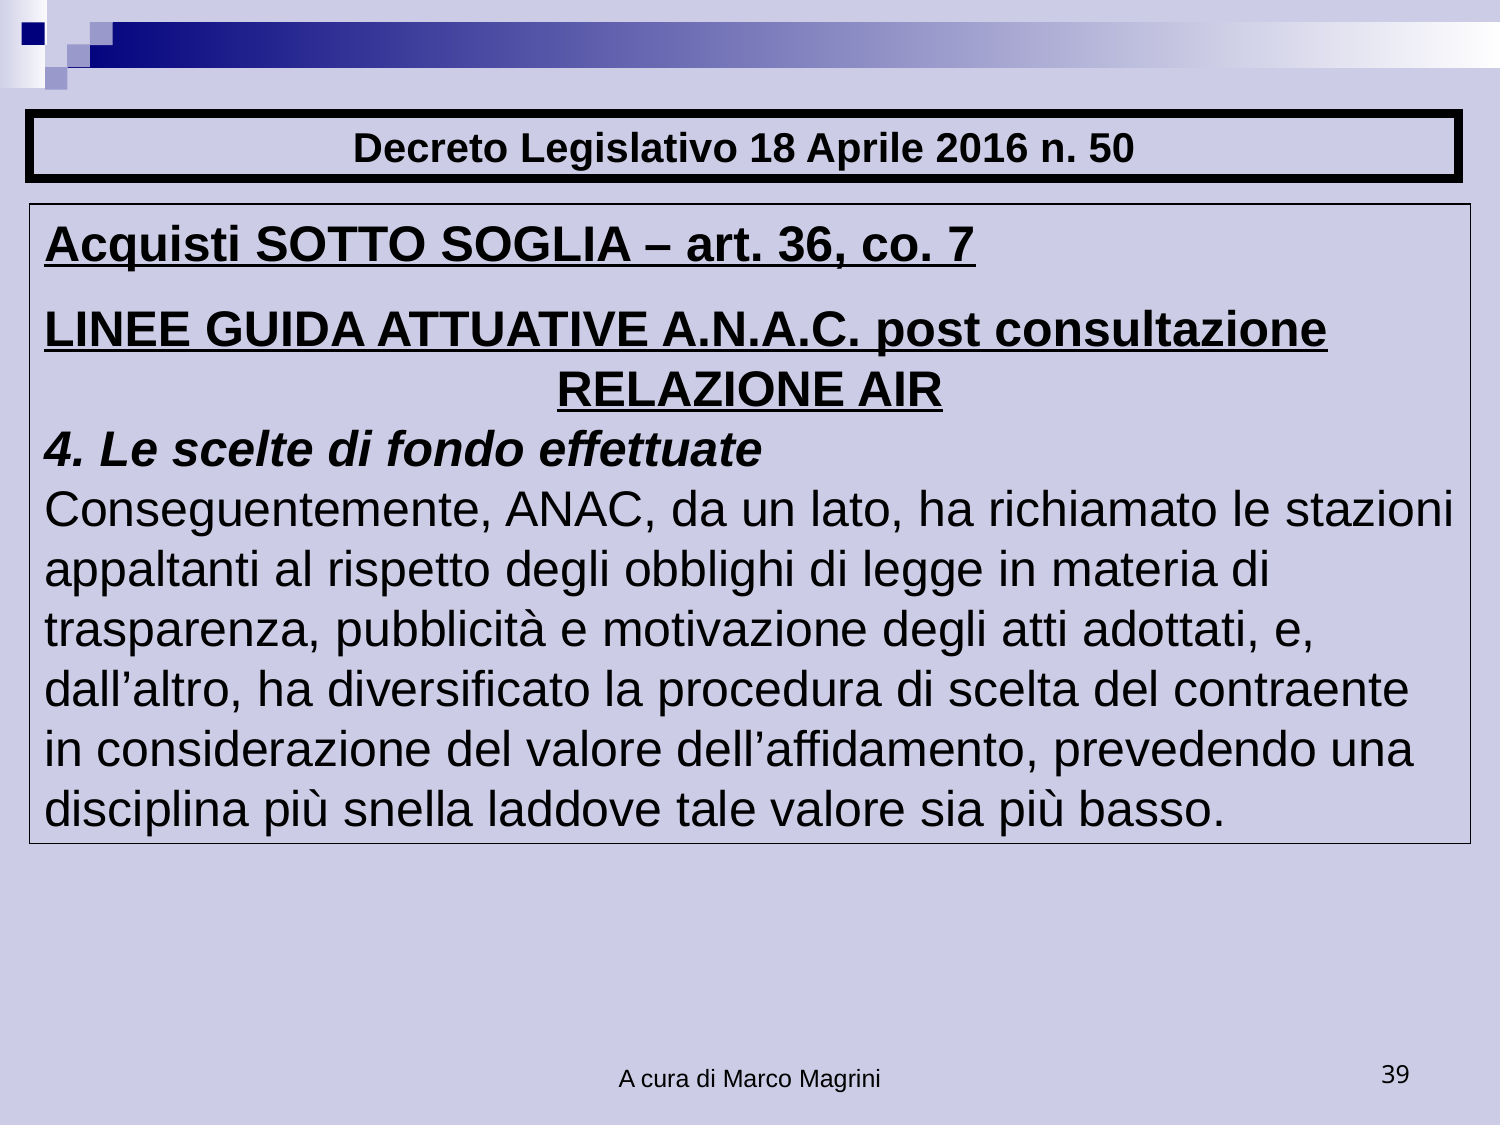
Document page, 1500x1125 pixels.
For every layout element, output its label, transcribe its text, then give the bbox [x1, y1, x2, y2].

slide_number 39 [1074, 1025, 1425, 1100]
text_box Decreto Legislativo 18 Aprile 2016 n. 50 [29, 113, 1459, 179]
text_box Acquisti SOTTO SOGLIA – art. 36, co. 7 LINEE GUIDA ATTUATIVE A.N.A.C. post consultazione RELAZIONE AIR 4. Le scelte di fondo effettuate Conseguentemente, ANAC, da un lato, ha richiamato le stazioni appaltanti al rispetto degli obblighi di legge in materia di trasparenza, pubblicità e motivazione degli atti adottati, e, dall’altro, ha diversificato la procedura di scelta del contraente in considerazione del valore dell’affidamento, prevedendo una disciplina più snella laddove tale valore sia più basso. [29, 203, 1471, 844]
footer A cura di Marco Magrini [512, 1025, 988, 1100]
